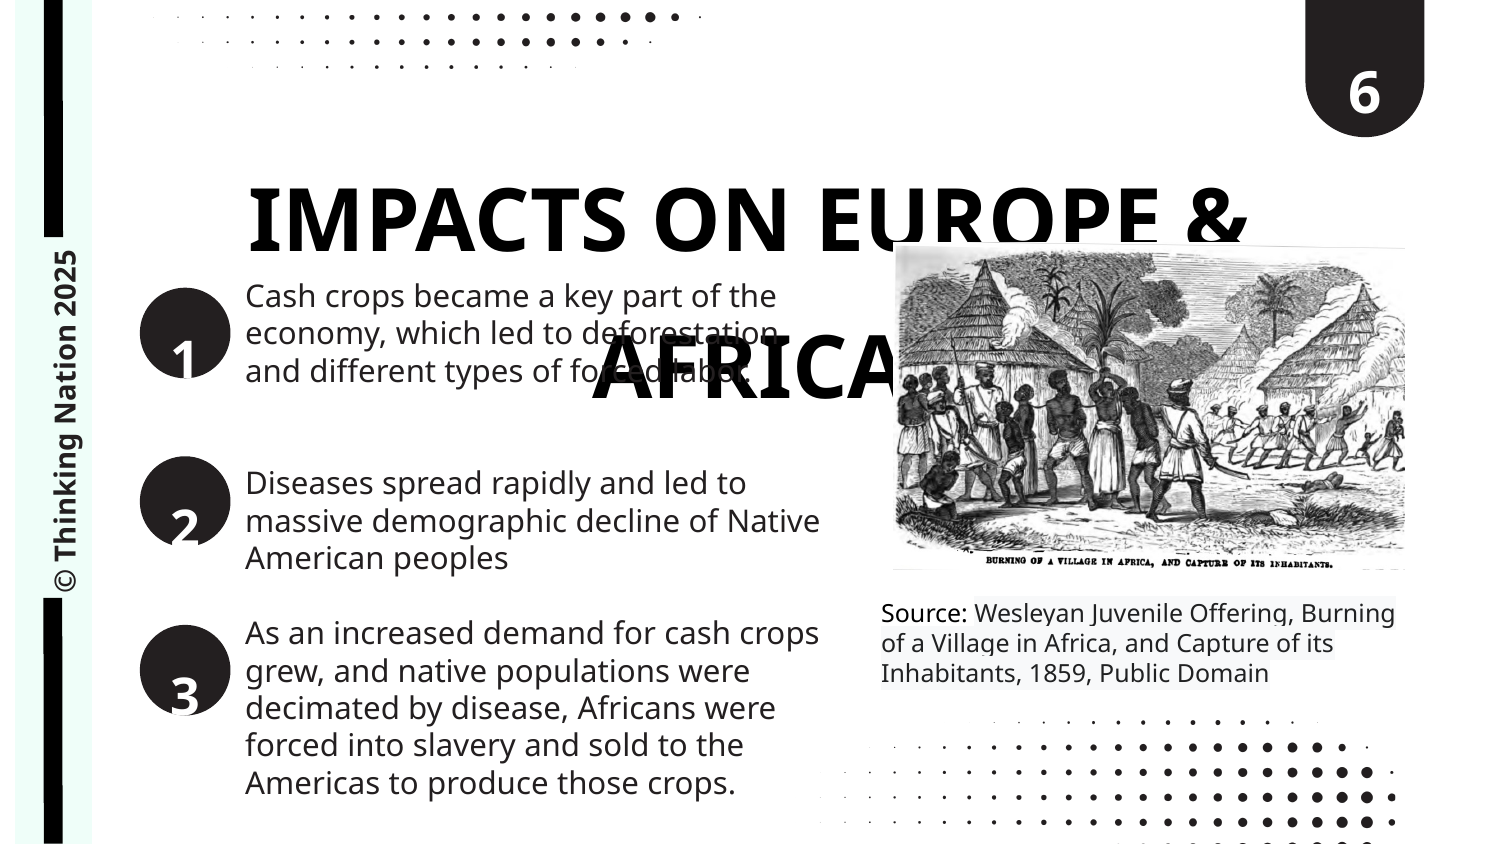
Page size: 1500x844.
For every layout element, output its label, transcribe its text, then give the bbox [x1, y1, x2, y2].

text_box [139, 613, 838, 804]
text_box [139, 275, 838, 390]
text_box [1300, 0, 1430, 138]
picture [893, 241, 1405, 570]
text_box IMPACTS ON EUROPE & AFRICA [97, 121, 1416, 416]
text_box [795, 720, 1396, 844]
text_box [14, 0, 93, 844]
text_box Source: Wesleyan Juvenile Offering, Burning of a Village in Africa, and Capture of its Inhabitants, 1859, Public Domain [865, 582, 1429, 689]
text_box [128, 0, 729, 69]
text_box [139, 455, 838, 578]
